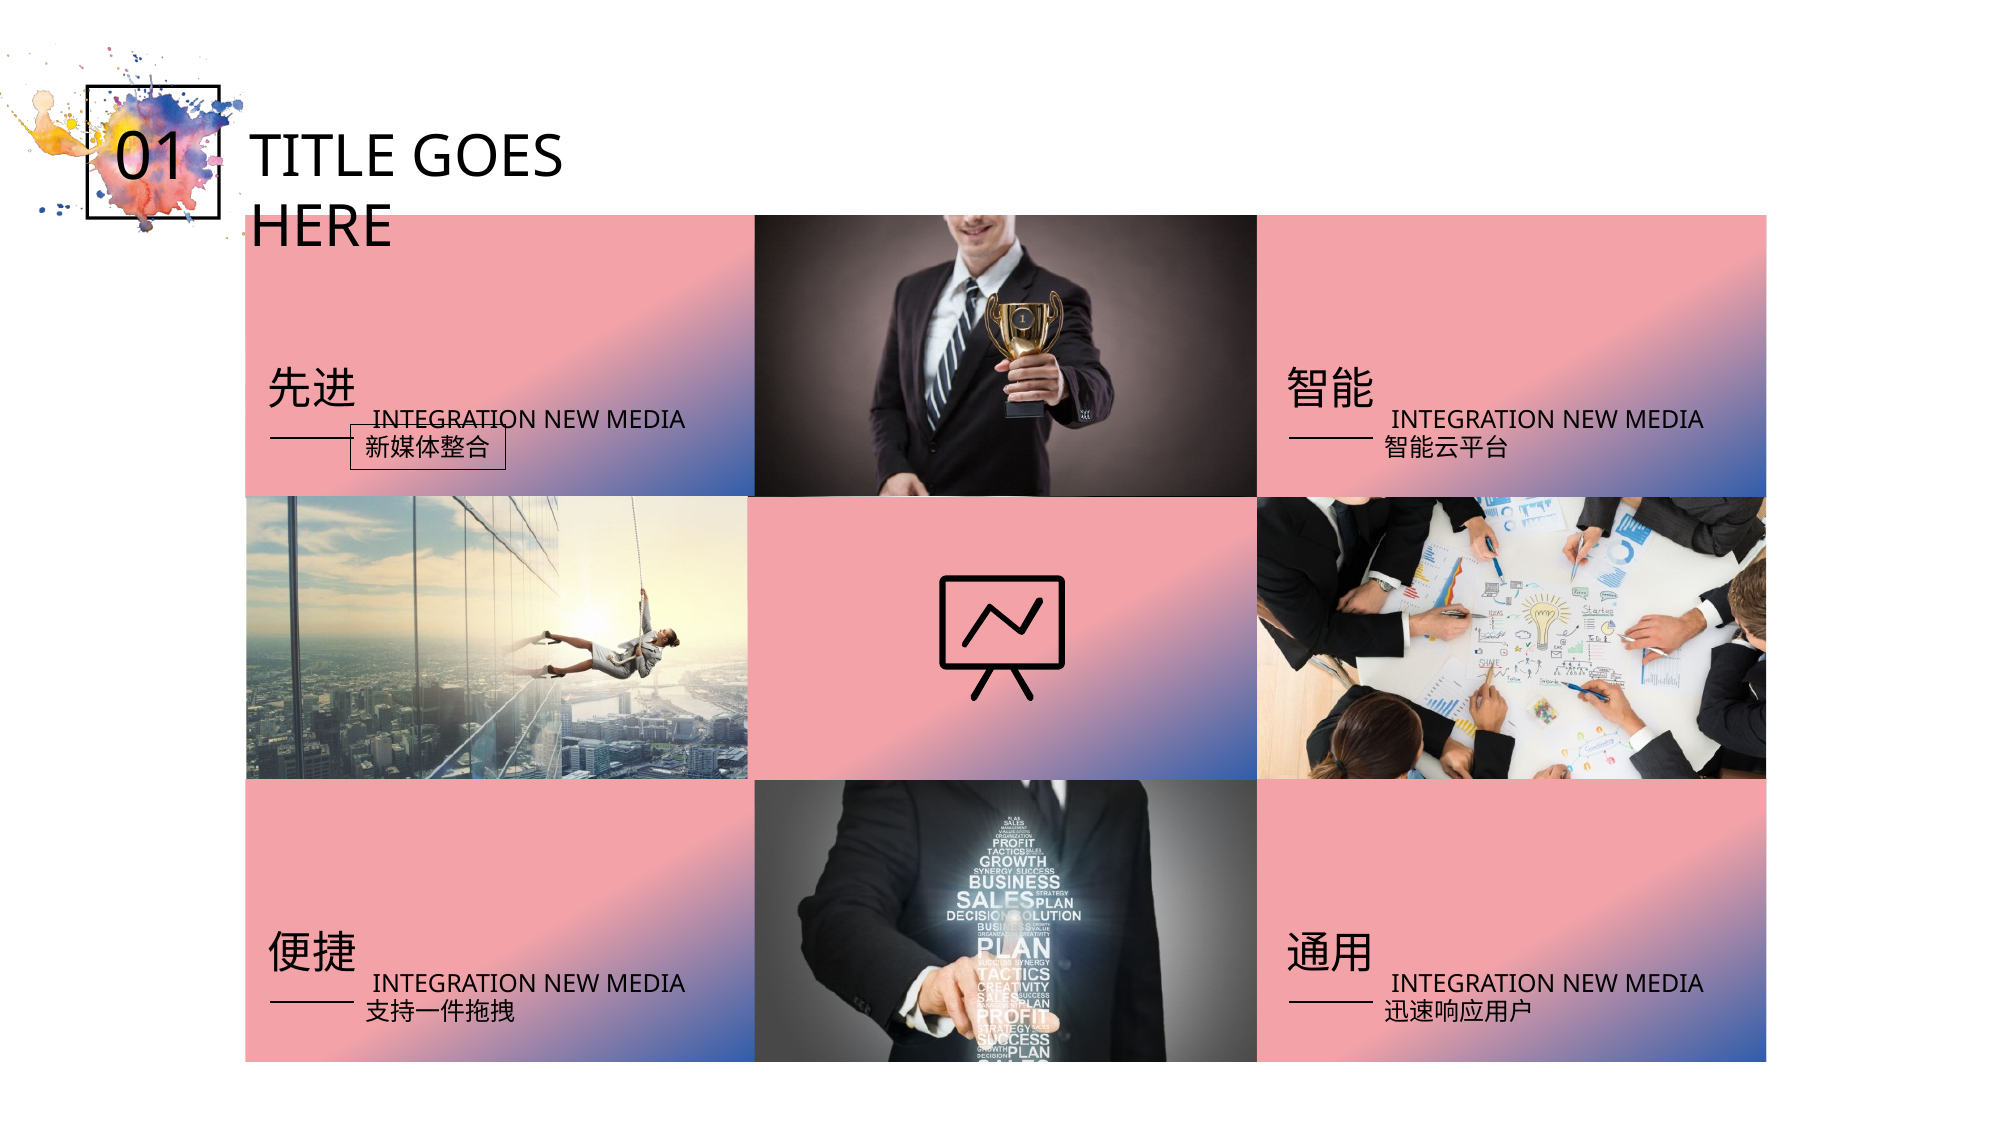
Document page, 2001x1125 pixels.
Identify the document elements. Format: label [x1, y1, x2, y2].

text_box [244, 778, 248, 1062]
text_box [939, 575, 1065, 701]
text_box [0, 42, 680, 240]
picture [245, 215, 1767, 1062]
